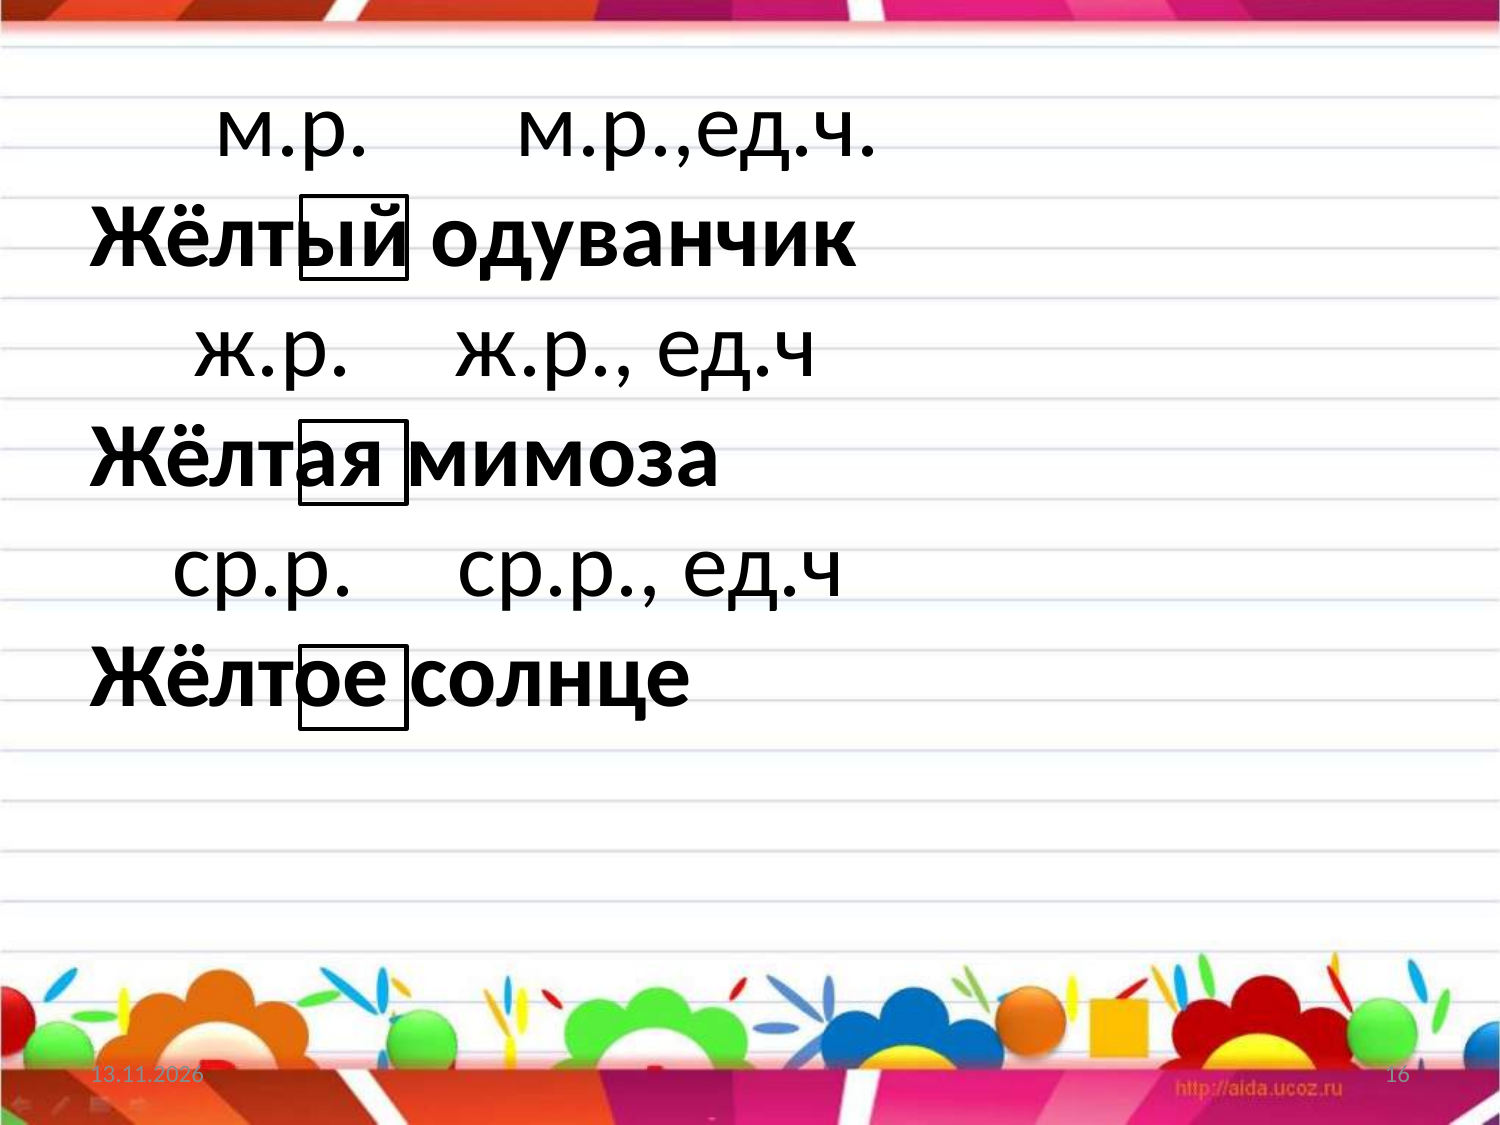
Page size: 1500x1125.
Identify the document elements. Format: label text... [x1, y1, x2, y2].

picture [0, 0, 1500, 1125]
text_box [299, 194, 409, 281]
text_box [298, 644, 409, 731]
slide_number 16 [1074, 1042, 1425, 1103]
text_box [298, 419, 409, 506]
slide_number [75, 1042, 425, 1103]
title м.р. м.р.,ед.ч. Жёлтый одуванчик ж.р. ж.р., ед.ч Жёлтая мимоза ср.р. ср.р., ед.ч Жёлтое солнце [74, 44, 1426, 965]
